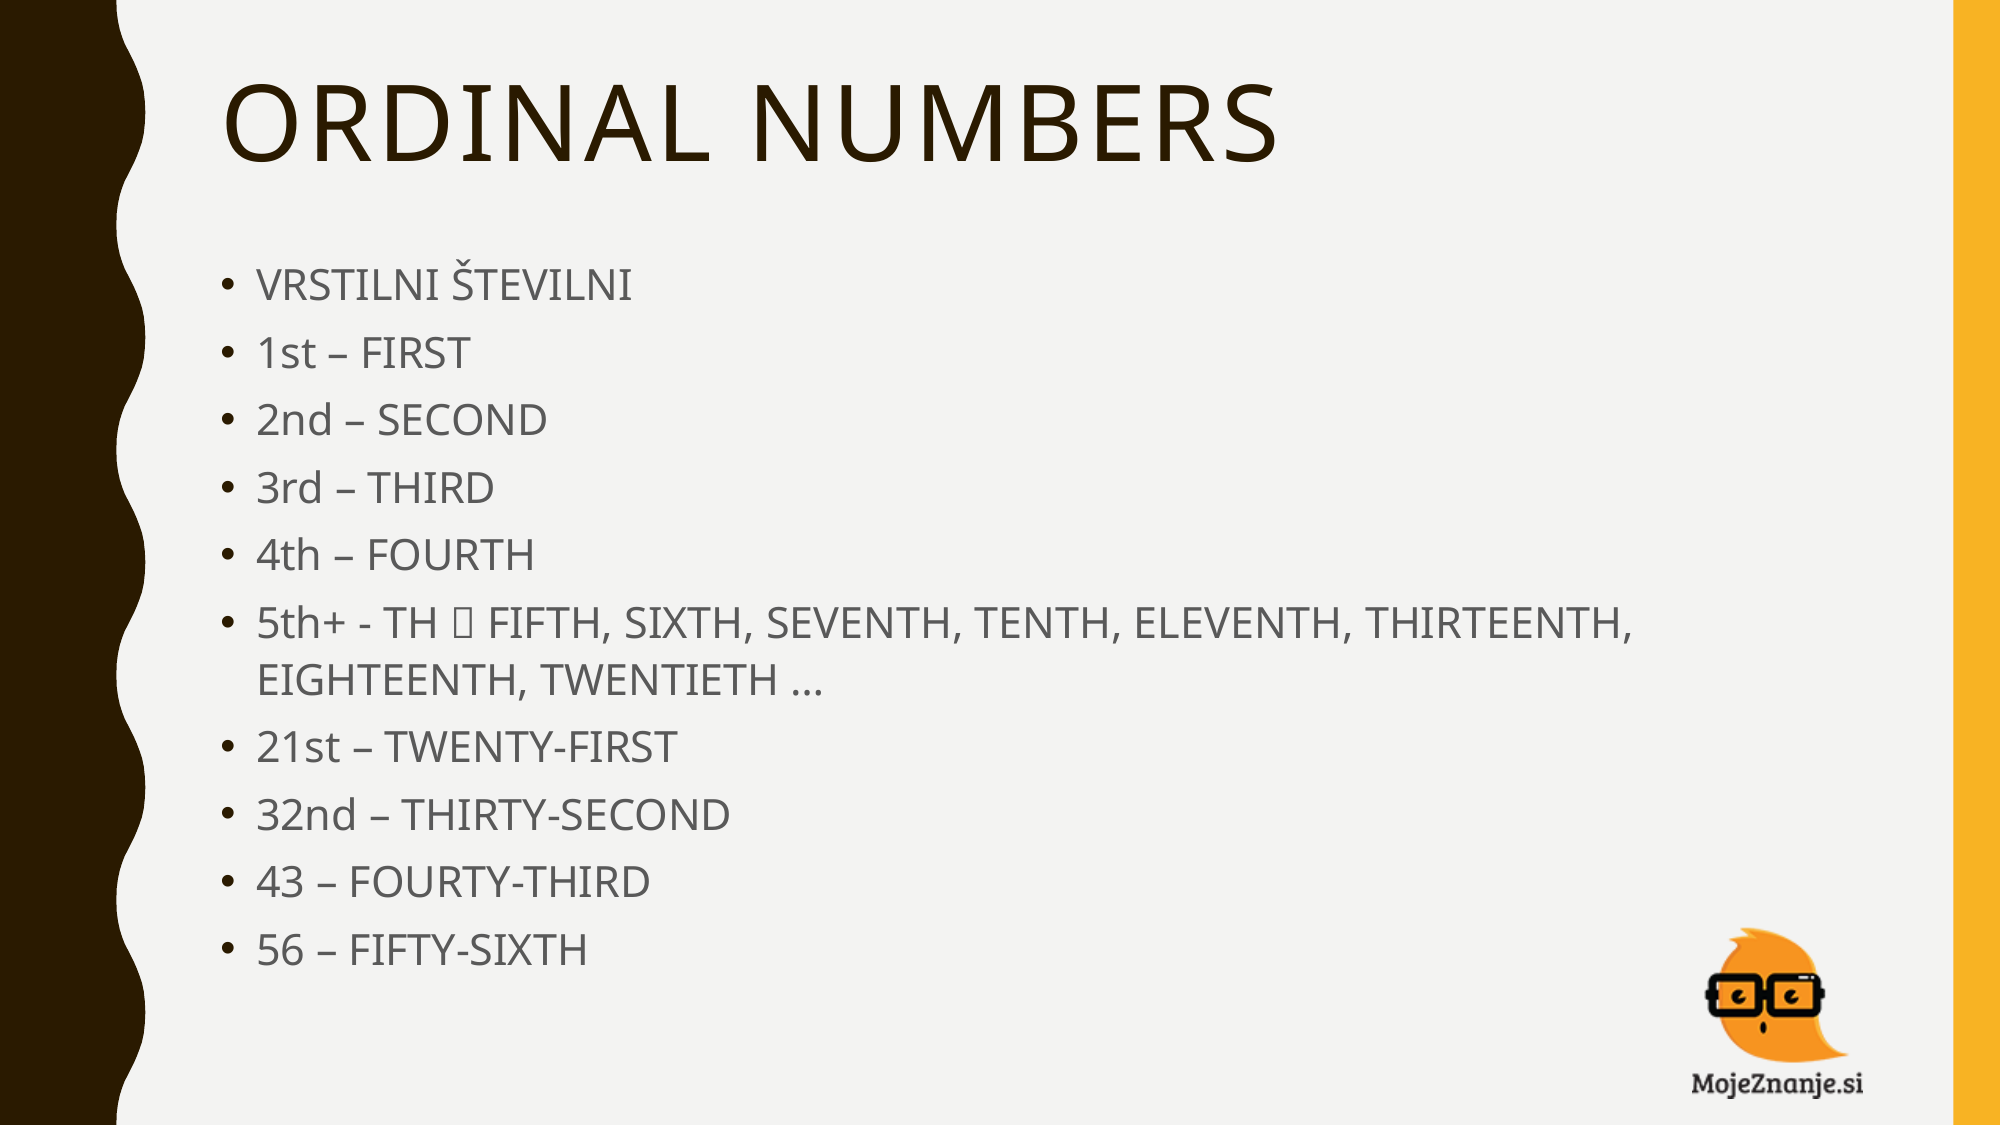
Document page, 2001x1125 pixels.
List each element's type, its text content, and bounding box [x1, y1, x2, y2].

title ORDINAL NUMBERS [205, 62, 1875, 245]
picture [1692, 983, 1863, 1099]
list VRSTILNI ŠTEVILNI 1st – FIRST 2nd – SECOND 3rd – THIRD 4th – FOURTH 5th+ - TH  FIFTH, SIXTH, SEVENTH, TENTH, ELEVENTH, THIRTEENTH, EIGHTEENTH, TWENTIETH … 21st – TWENTY-FIRST 32nd – THIRTY-SECOND 43 – FOURTY-THIRD 56 – FIFTY-SIXTH [205, 245, 1875, 983]
